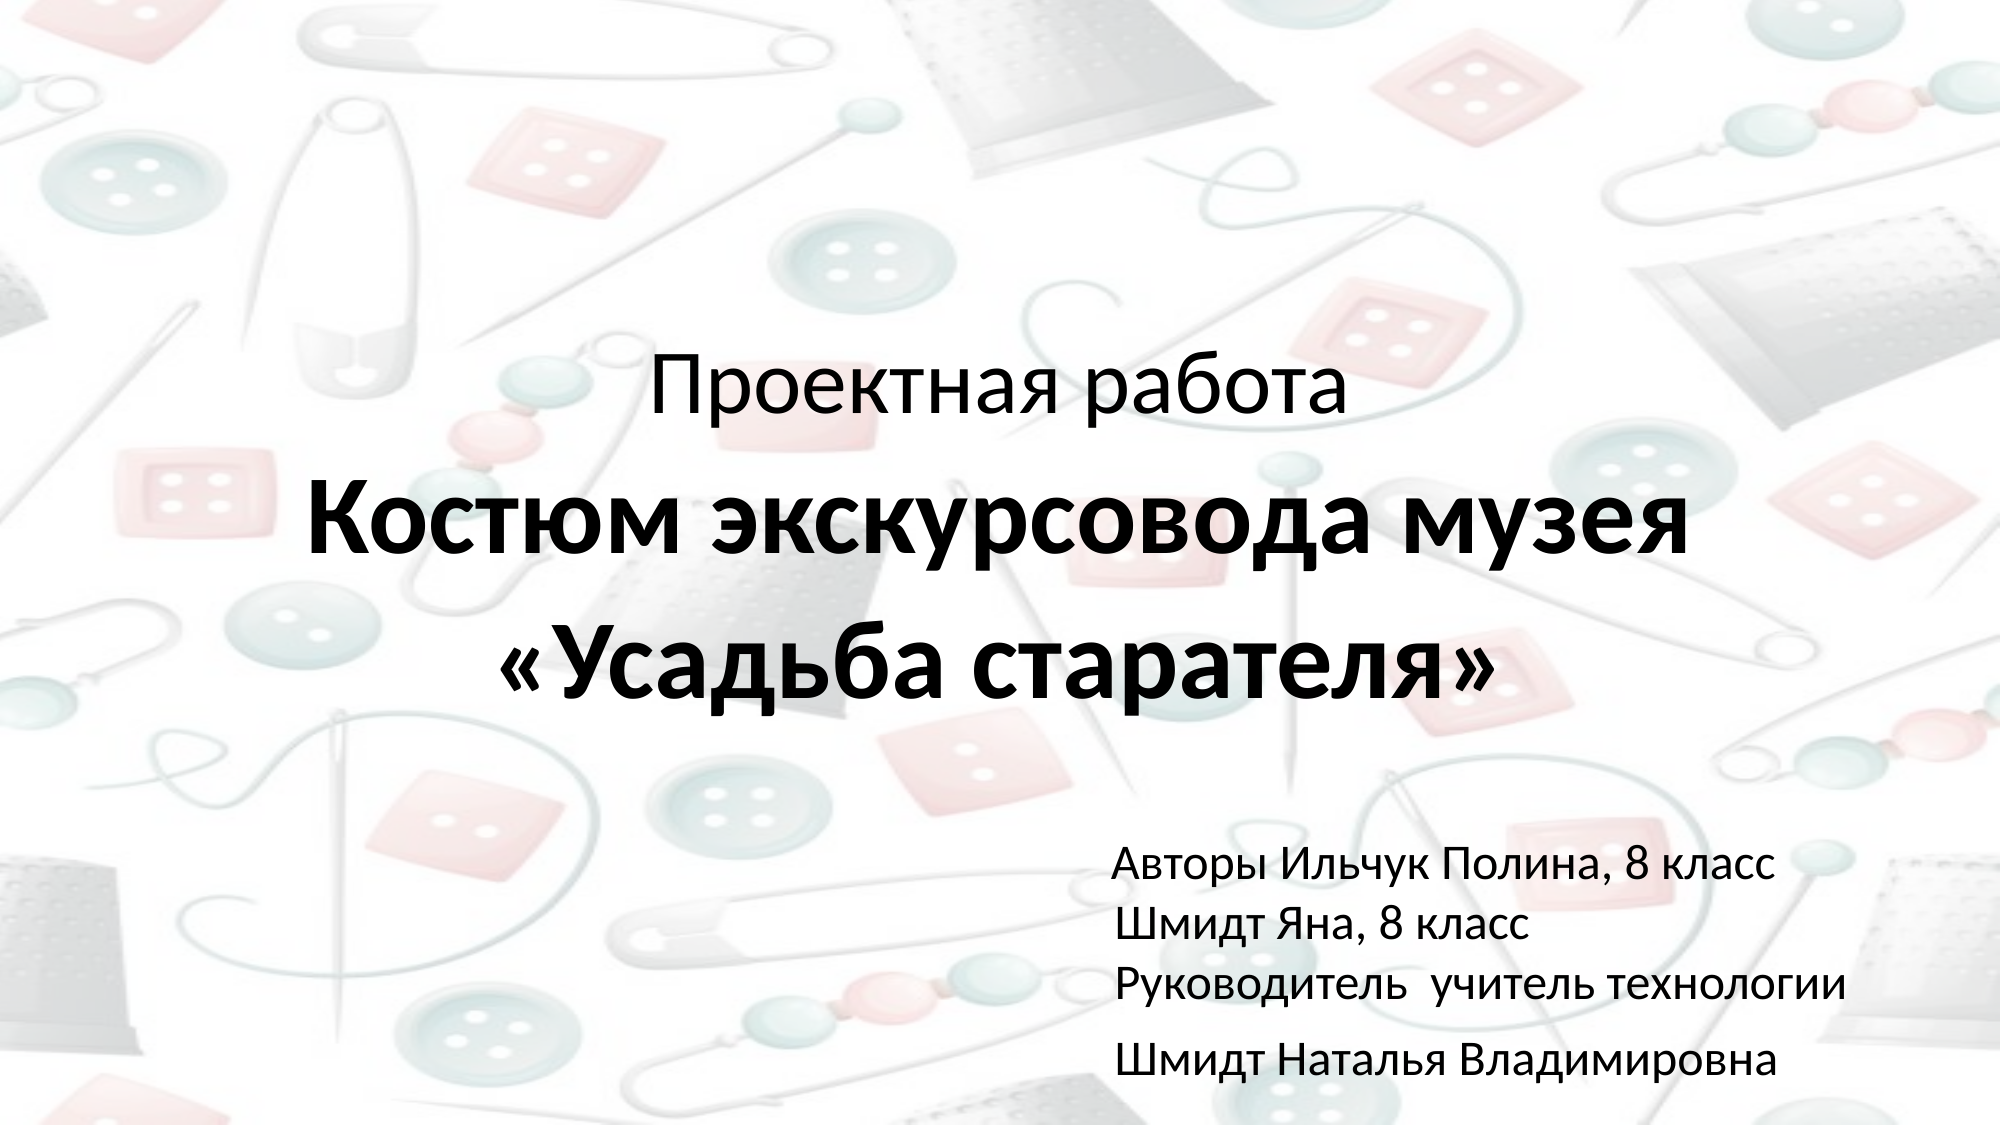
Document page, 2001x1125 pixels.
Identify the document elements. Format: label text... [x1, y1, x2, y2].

subtitle Авторы Ильчук Полина, 8 класс Шмидт Яна, 8 класс Руководитель учитель технологии Шмидт Наталья Владимировна [458, 821, 1959, 1085]
title Проектная работа Костюм экскурсовода музея «Усадьба старателя» [249, 15, 1750, 822]
